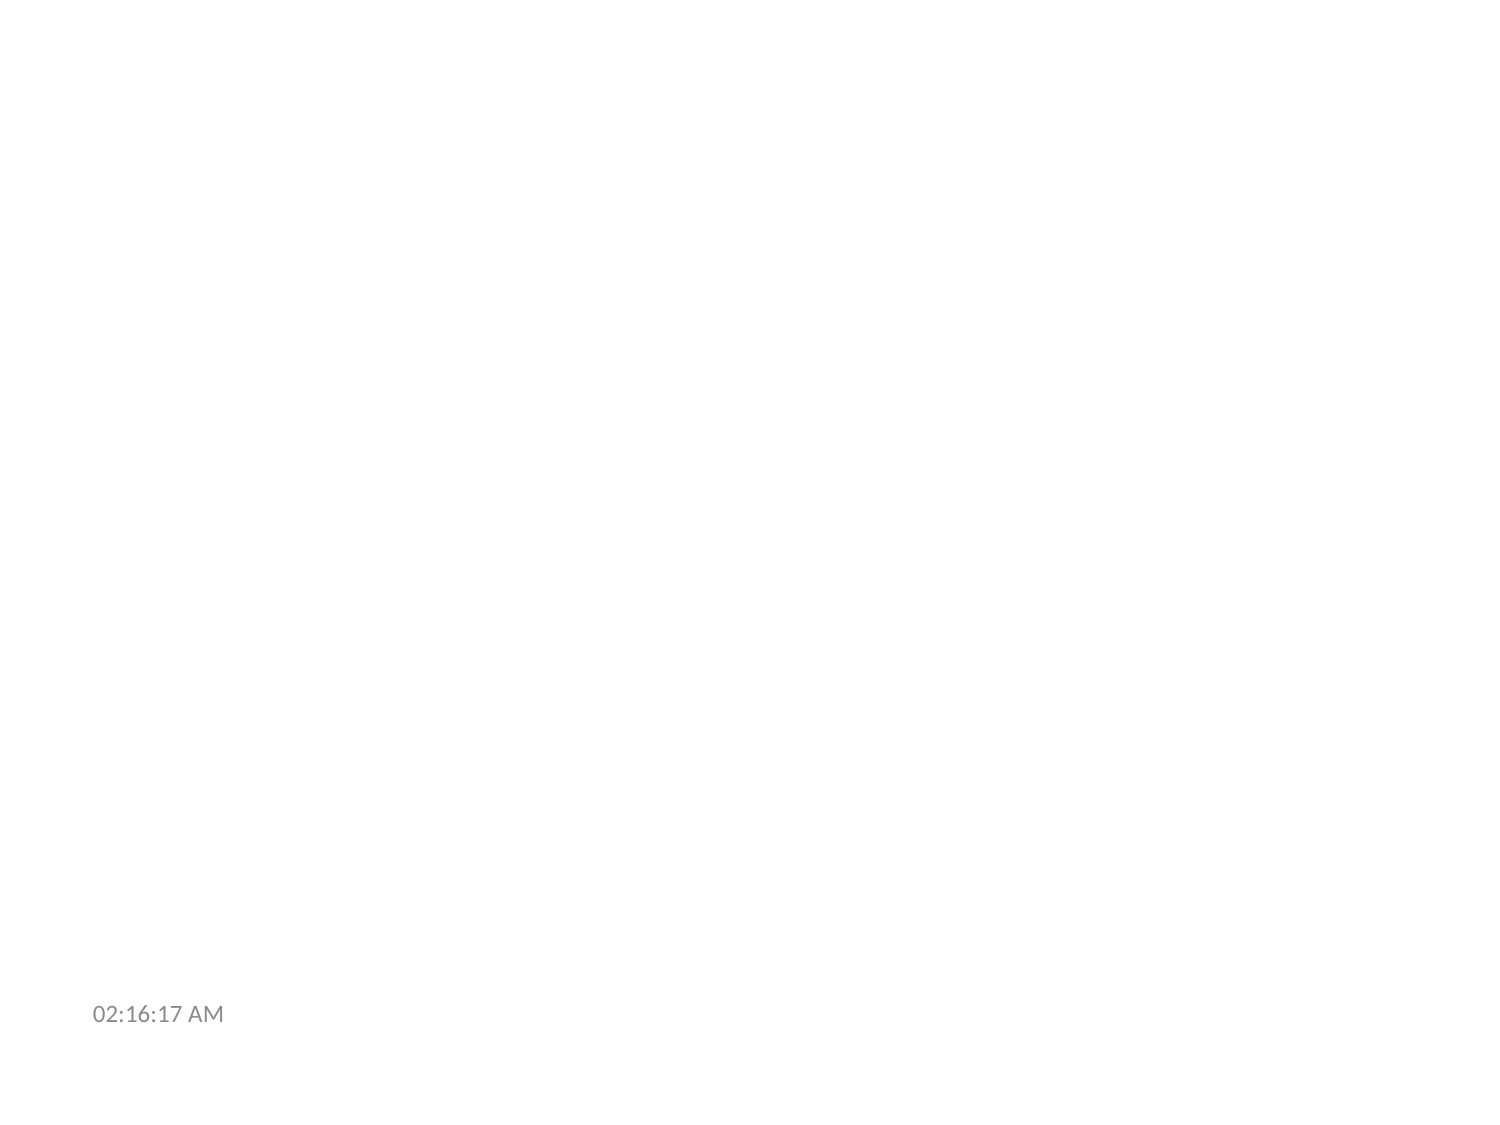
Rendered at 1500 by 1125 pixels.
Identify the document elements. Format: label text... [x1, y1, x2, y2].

text_box 3:35:09 PM [77, 982, 428, 1043]
